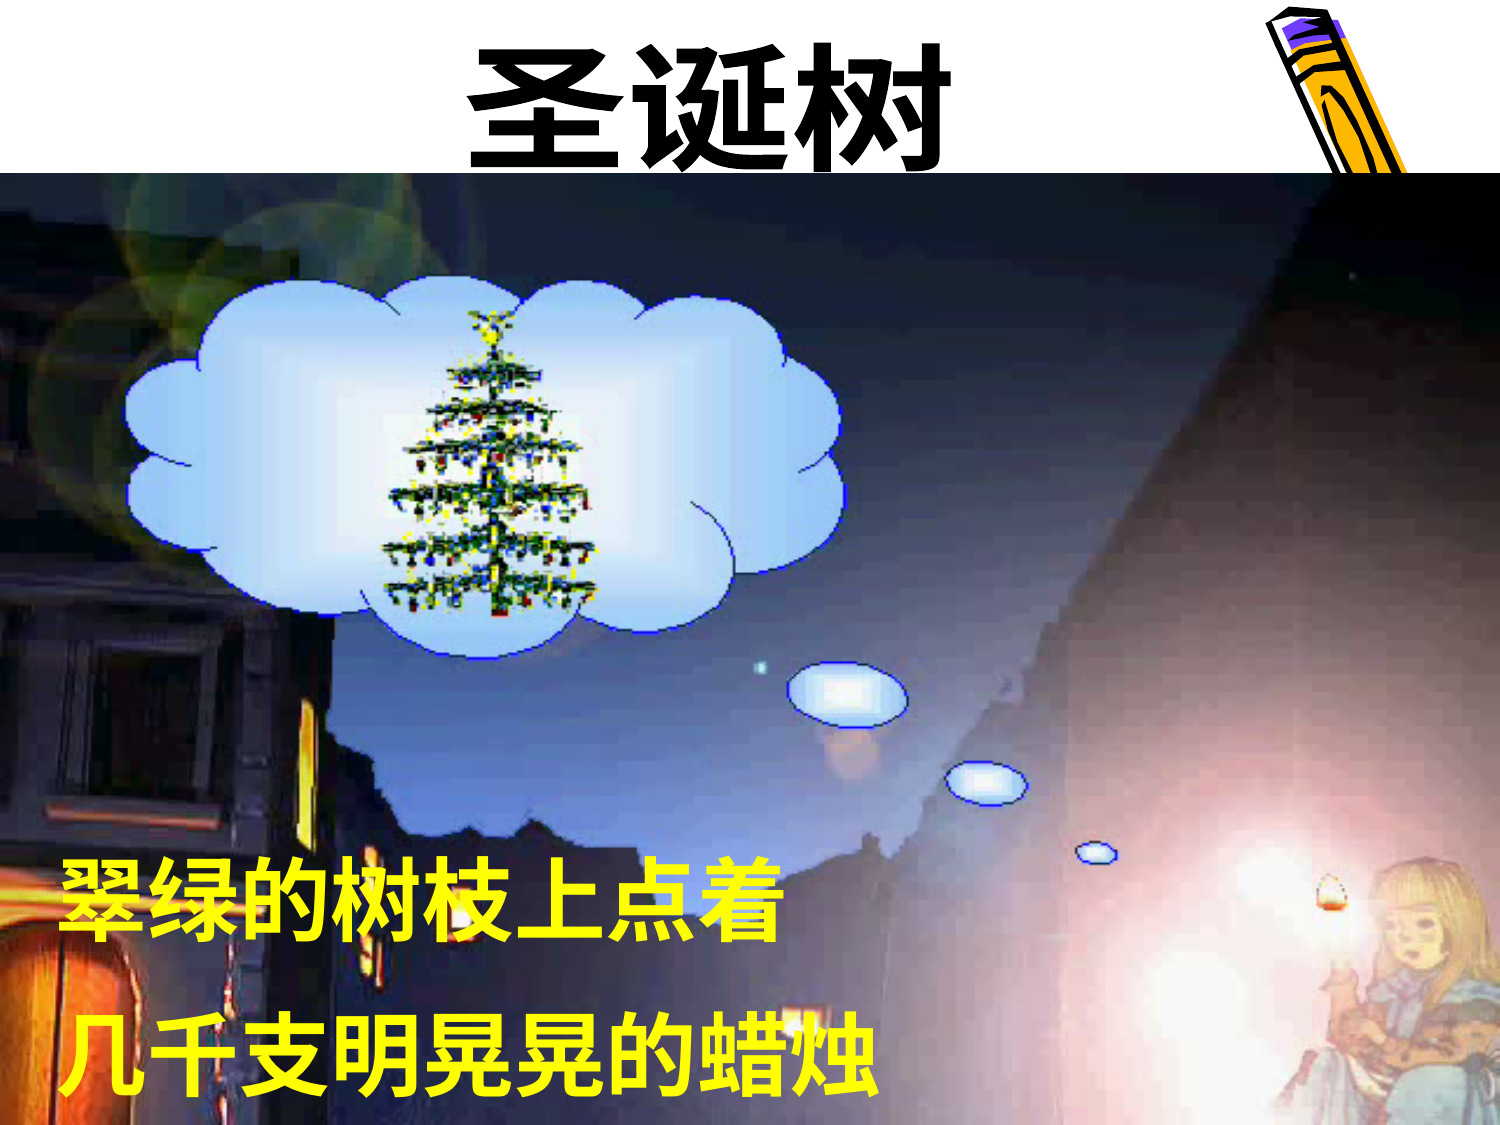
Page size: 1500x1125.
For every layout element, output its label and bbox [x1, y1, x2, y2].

text_box [0, 172, 1500, 1125]
